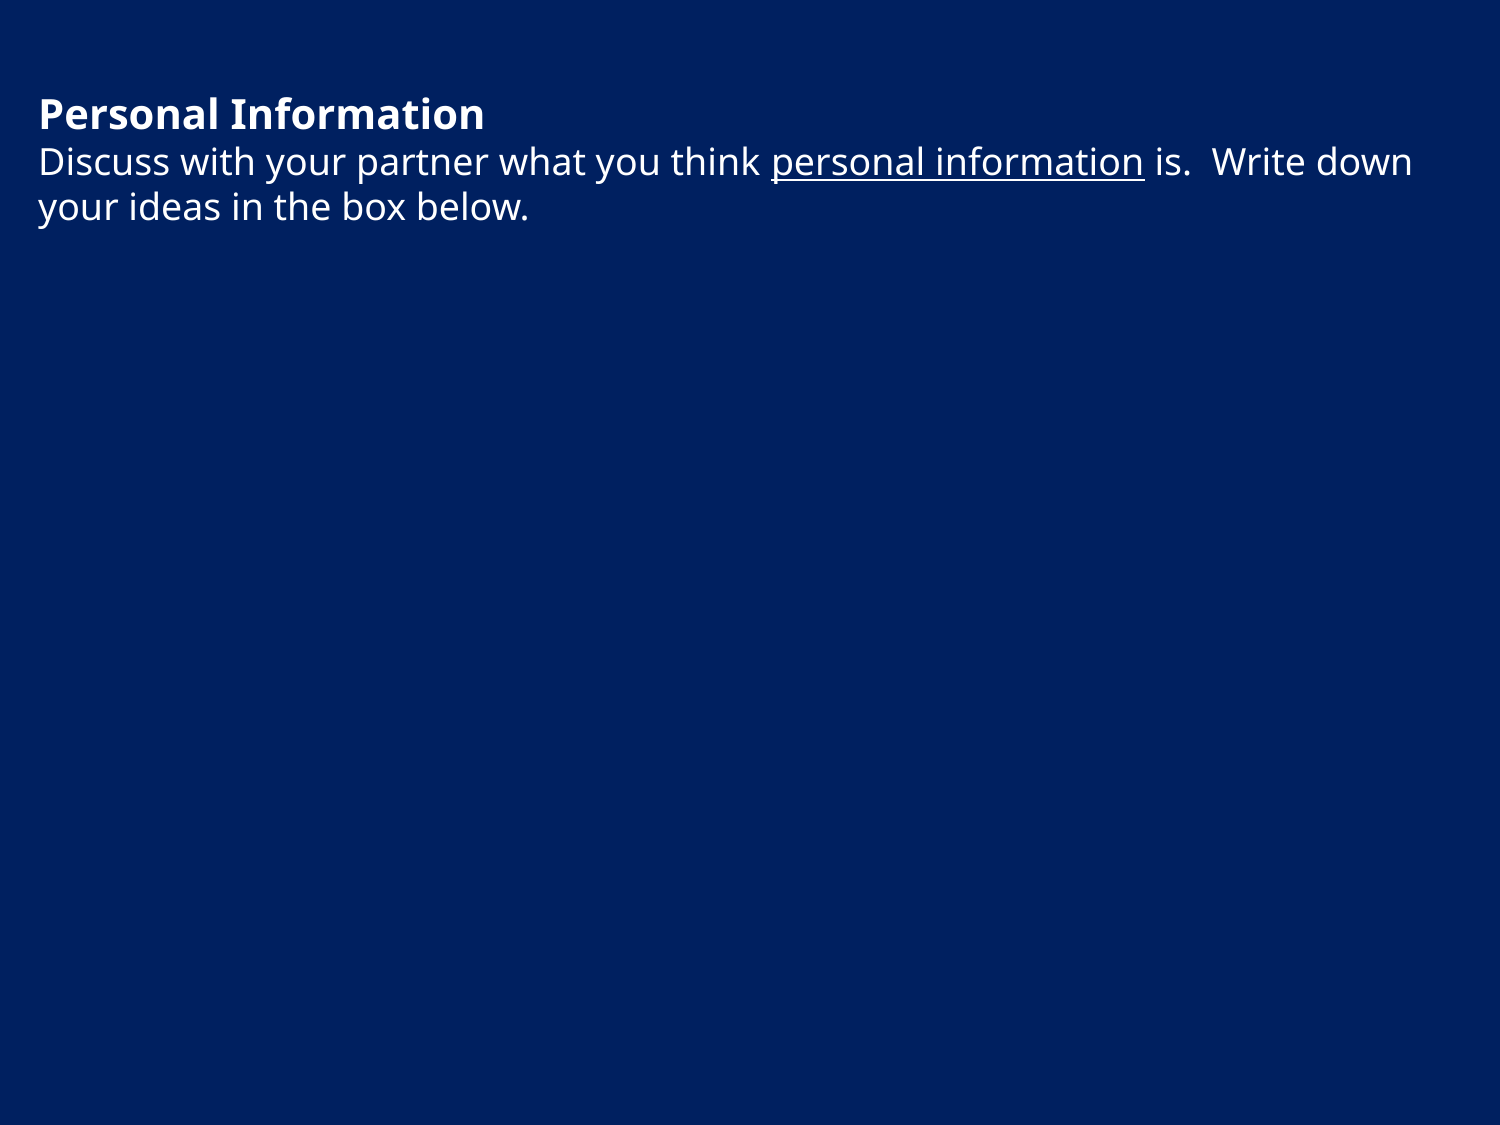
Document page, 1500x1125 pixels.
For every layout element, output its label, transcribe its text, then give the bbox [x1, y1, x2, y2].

text_box Personal Information Discuss with your partner what you think personal information is. Write down your ideas in the box below. [23, 80, 1454, 236]
